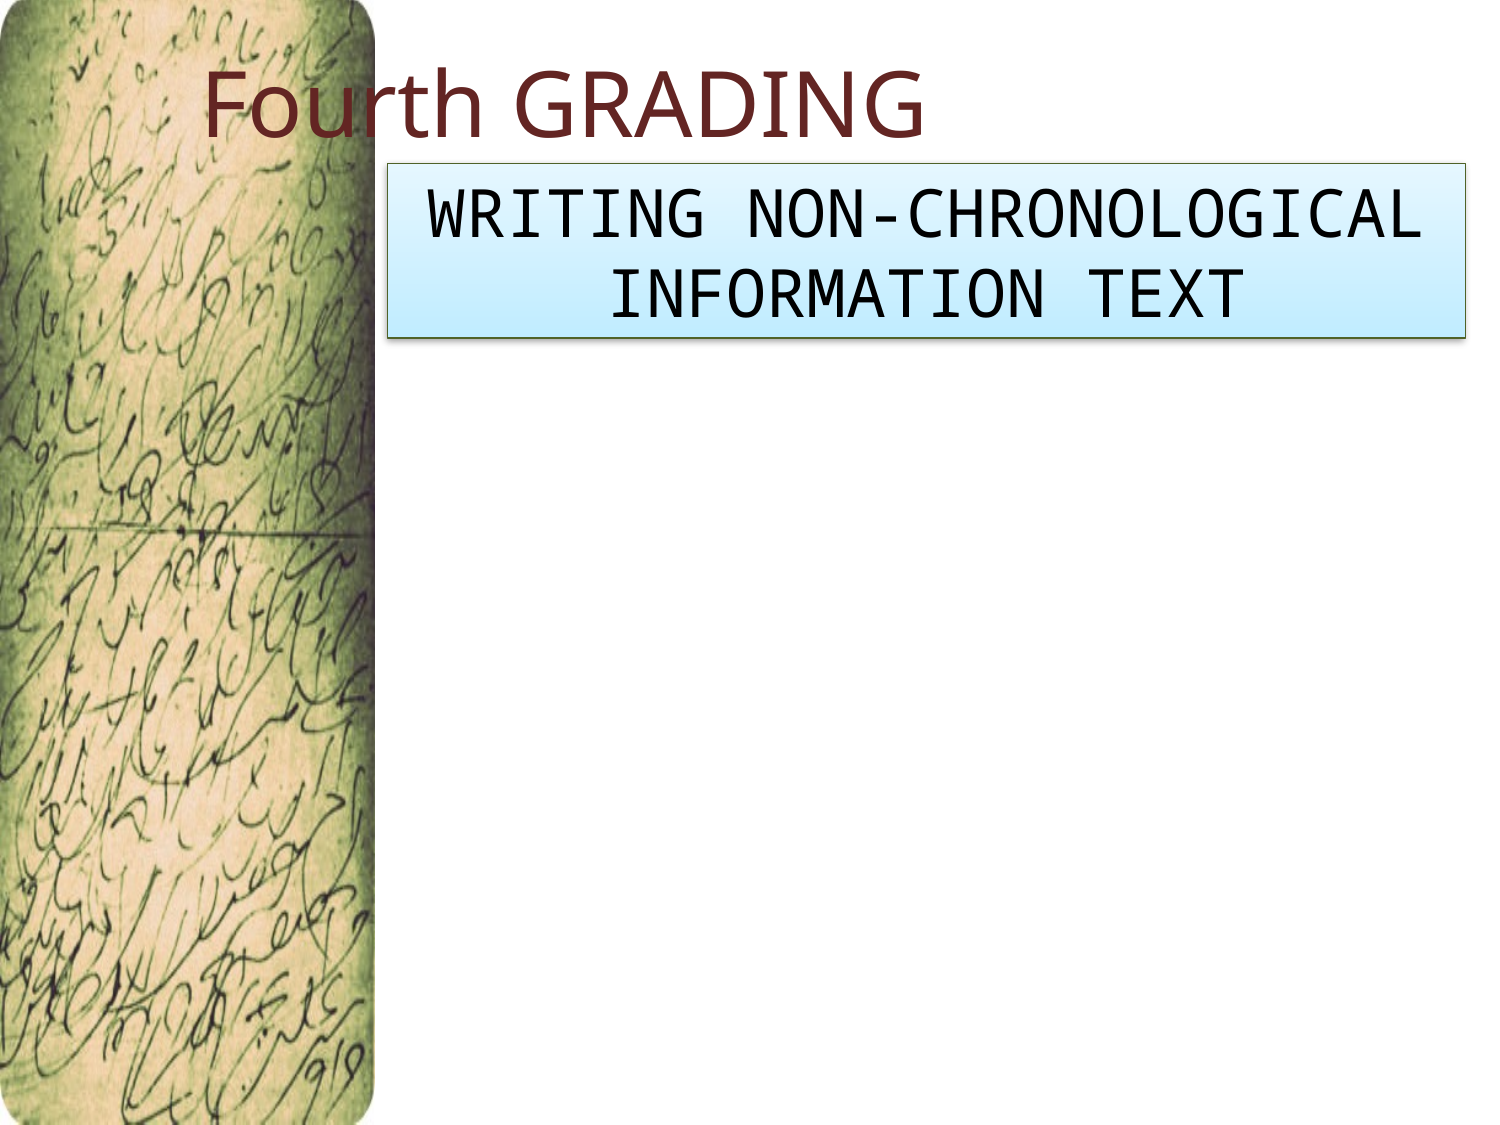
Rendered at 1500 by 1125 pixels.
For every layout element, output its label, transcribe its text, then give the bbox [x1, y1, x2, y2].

text_box Fourth GRADING [379, 38, 944, 163]
picture [0, 0, 376, 1125]
text_box WRITING NON-CHRONOLOGICAL INFORMATION TEXT [387, 163, 1466, 339]
